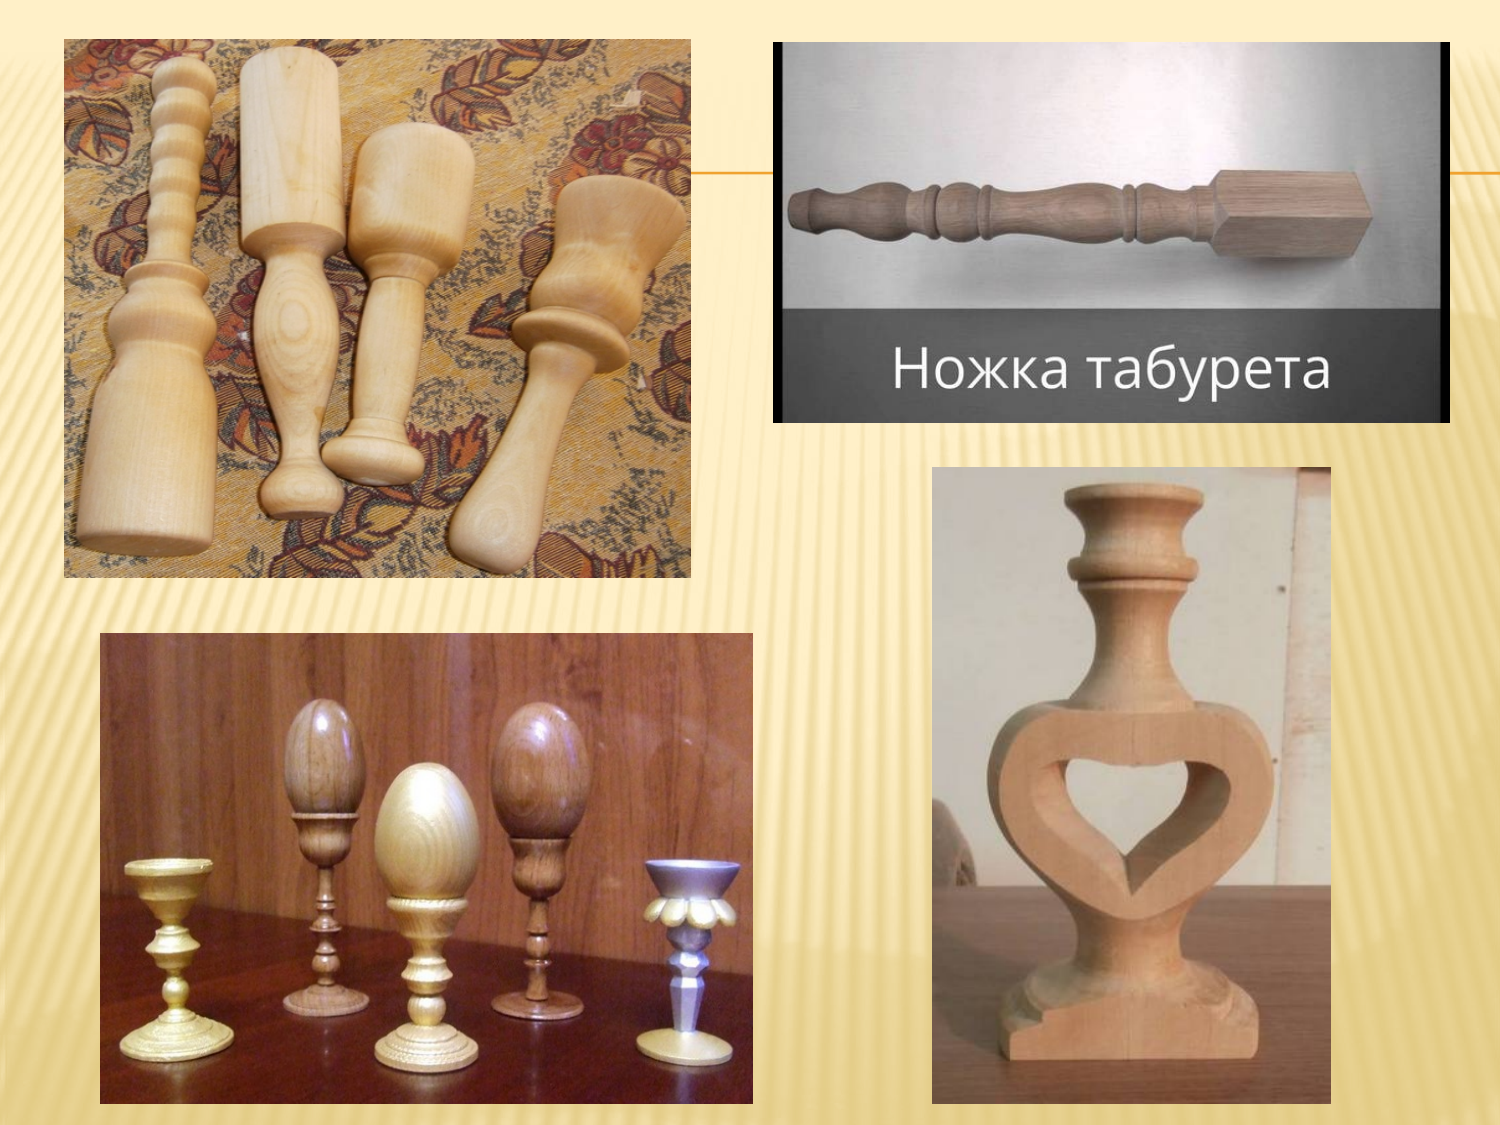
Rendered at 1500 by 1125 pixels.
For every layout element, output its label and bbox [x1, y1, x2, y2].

picture [64, 38, 692, 579]
picture [100, 633, 753, 1104]
picture [932, 467, 1332, 1104]
picture [773, 42, 1450, 423]
